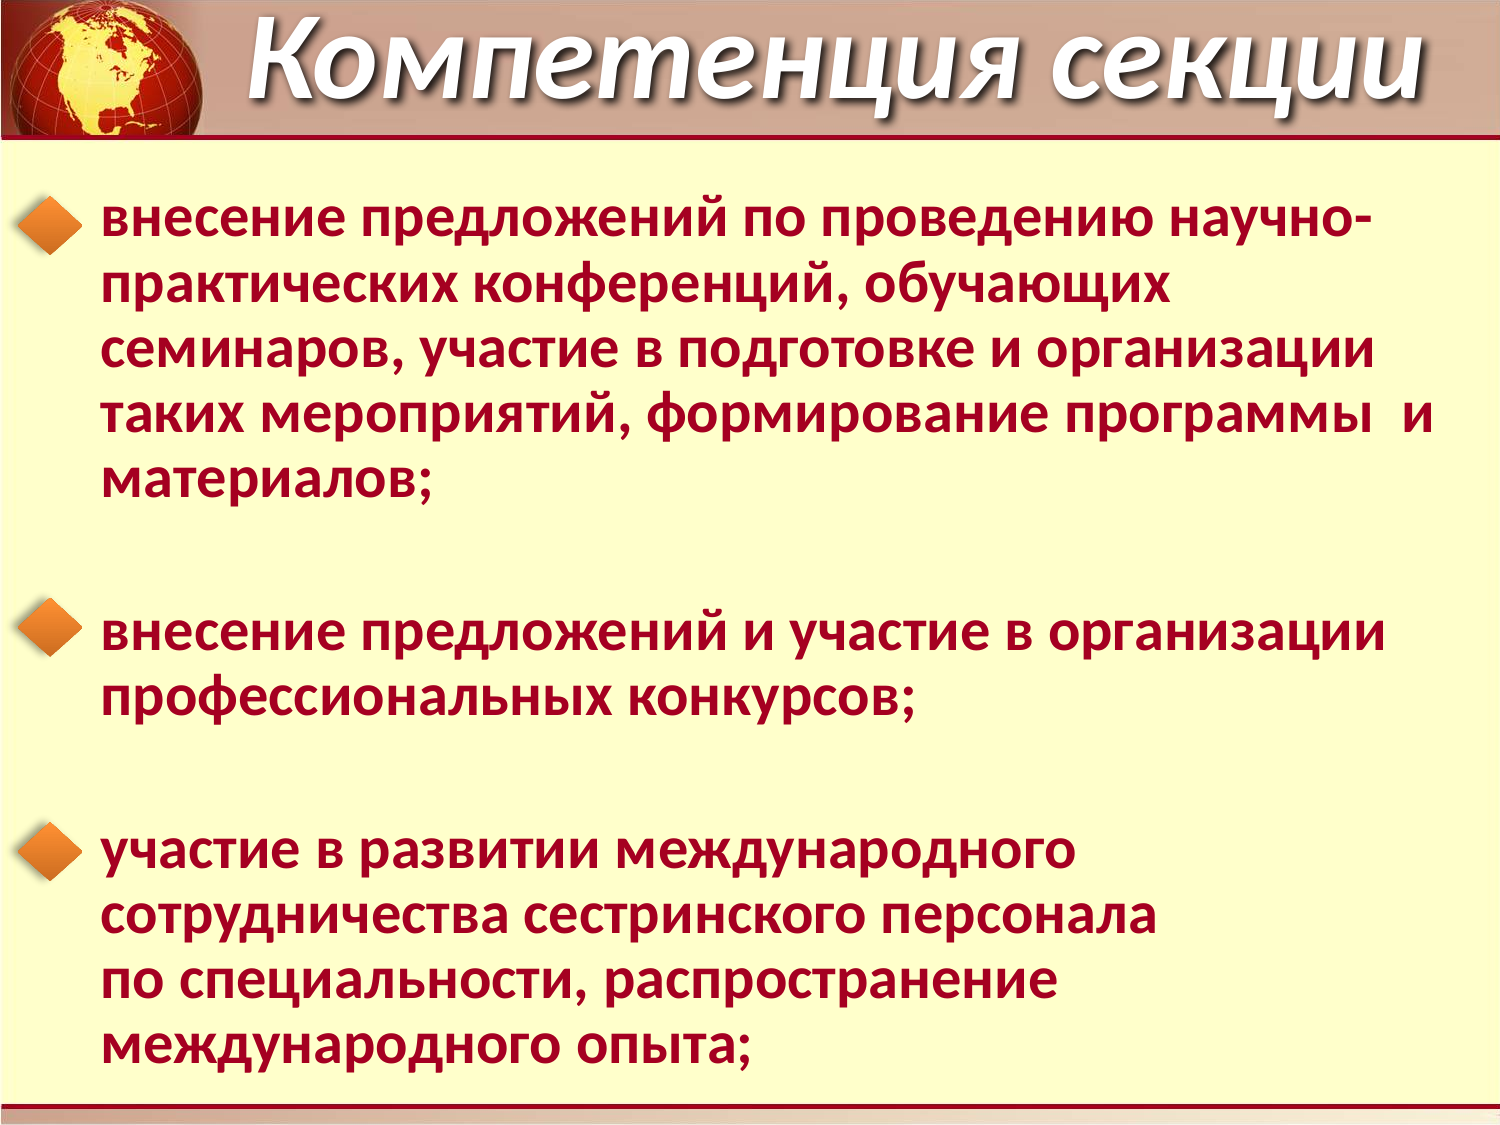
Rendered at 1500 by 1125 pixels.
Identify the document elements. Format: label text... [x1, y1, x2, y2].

text_box [17, 196, 83, 256]
text_box [17, 822, 83, 882]
text_box Компетенция секции [171, 0, 1500, 134]
text_box [17, 597, 83, 657]
text_box внесение предложений по проведению научно-практических конференций, обучающих семинаров, участие в подготовке и организации таких мероприятий, формирование программы и материалов; внесение предложений и участие в организации профессиональных конкурсов; участие в развитии международного сотрудничества сестринского персонала по специальности, распространение международного опыта; [70, 177, 1500, 1077]
picture [0, 0, 1500, 1125]
